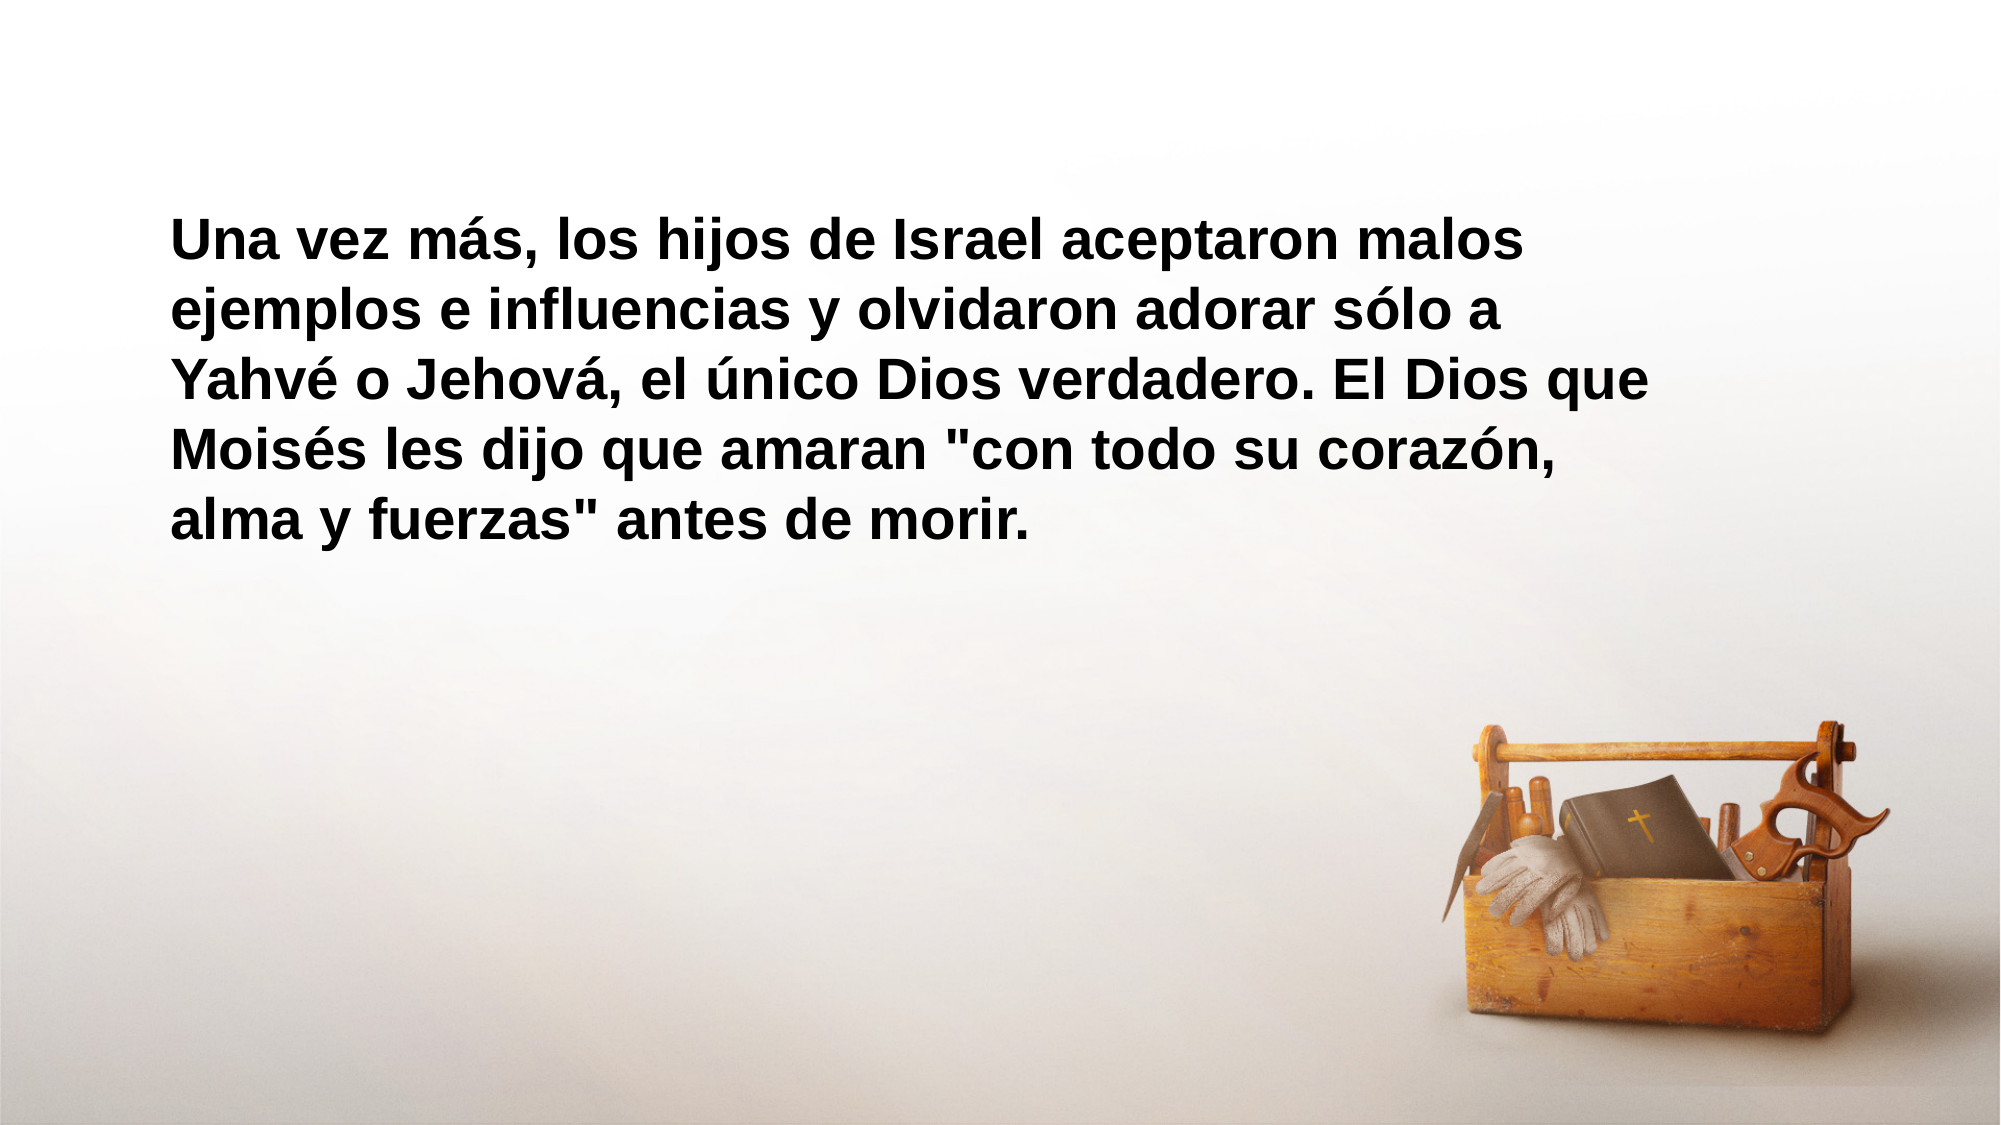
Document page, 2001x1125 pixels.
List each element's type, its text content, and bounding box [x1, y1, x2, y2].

text_box Una vez más, los hijos de Israel aceptaron malos ejemplos e influencias y olvidaron adorar sólo a Yahvé o Jehová, el único Dios verdadero. El Dios que Moisés les dijo que amaran "con todo su corazón, alma y fuerzas" antes de morir. [155, 193, 1682, 559]
picture [0, 0, 2001, 1125]
